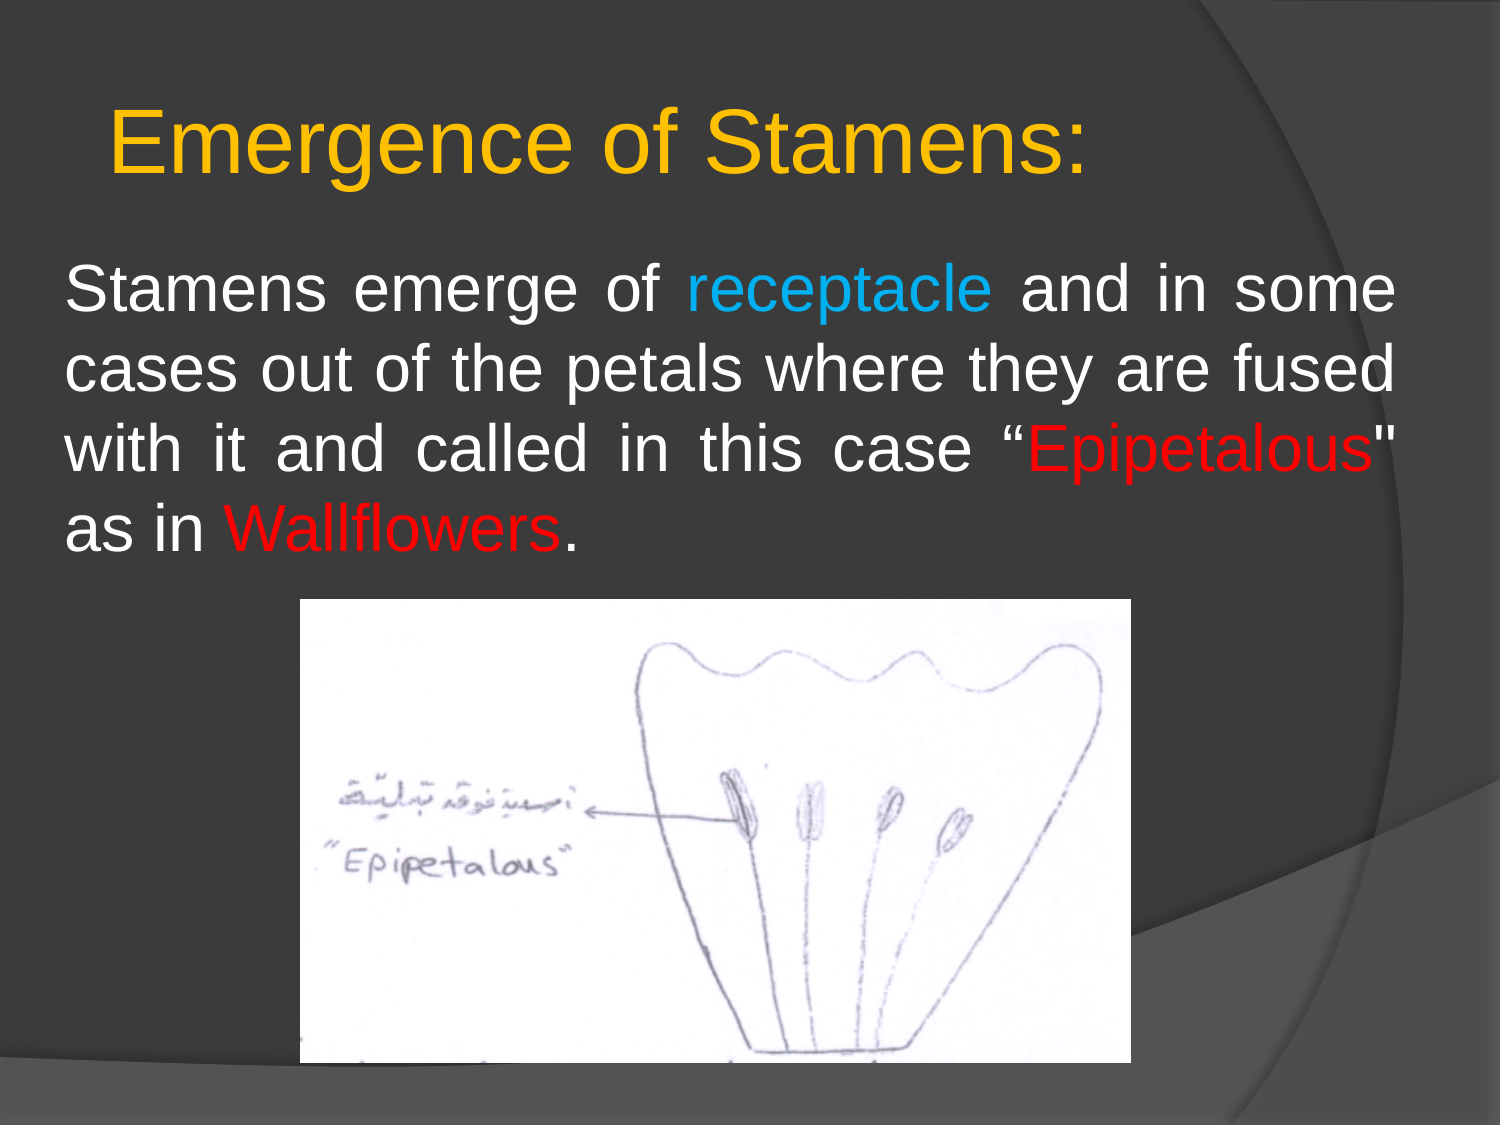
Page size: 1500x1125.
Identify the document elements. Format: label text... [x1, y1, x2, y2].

text_box Emergence of Stamens: [92, 74, 1107, 200]
picture [299, 599, 1131, 1063]
text_box Stamens emerge of receptacle and in some cases out of the petals where they are fused with it and called in this case “Epipetalous" as in Wallflowers. [49, 237, 1413, 573]
